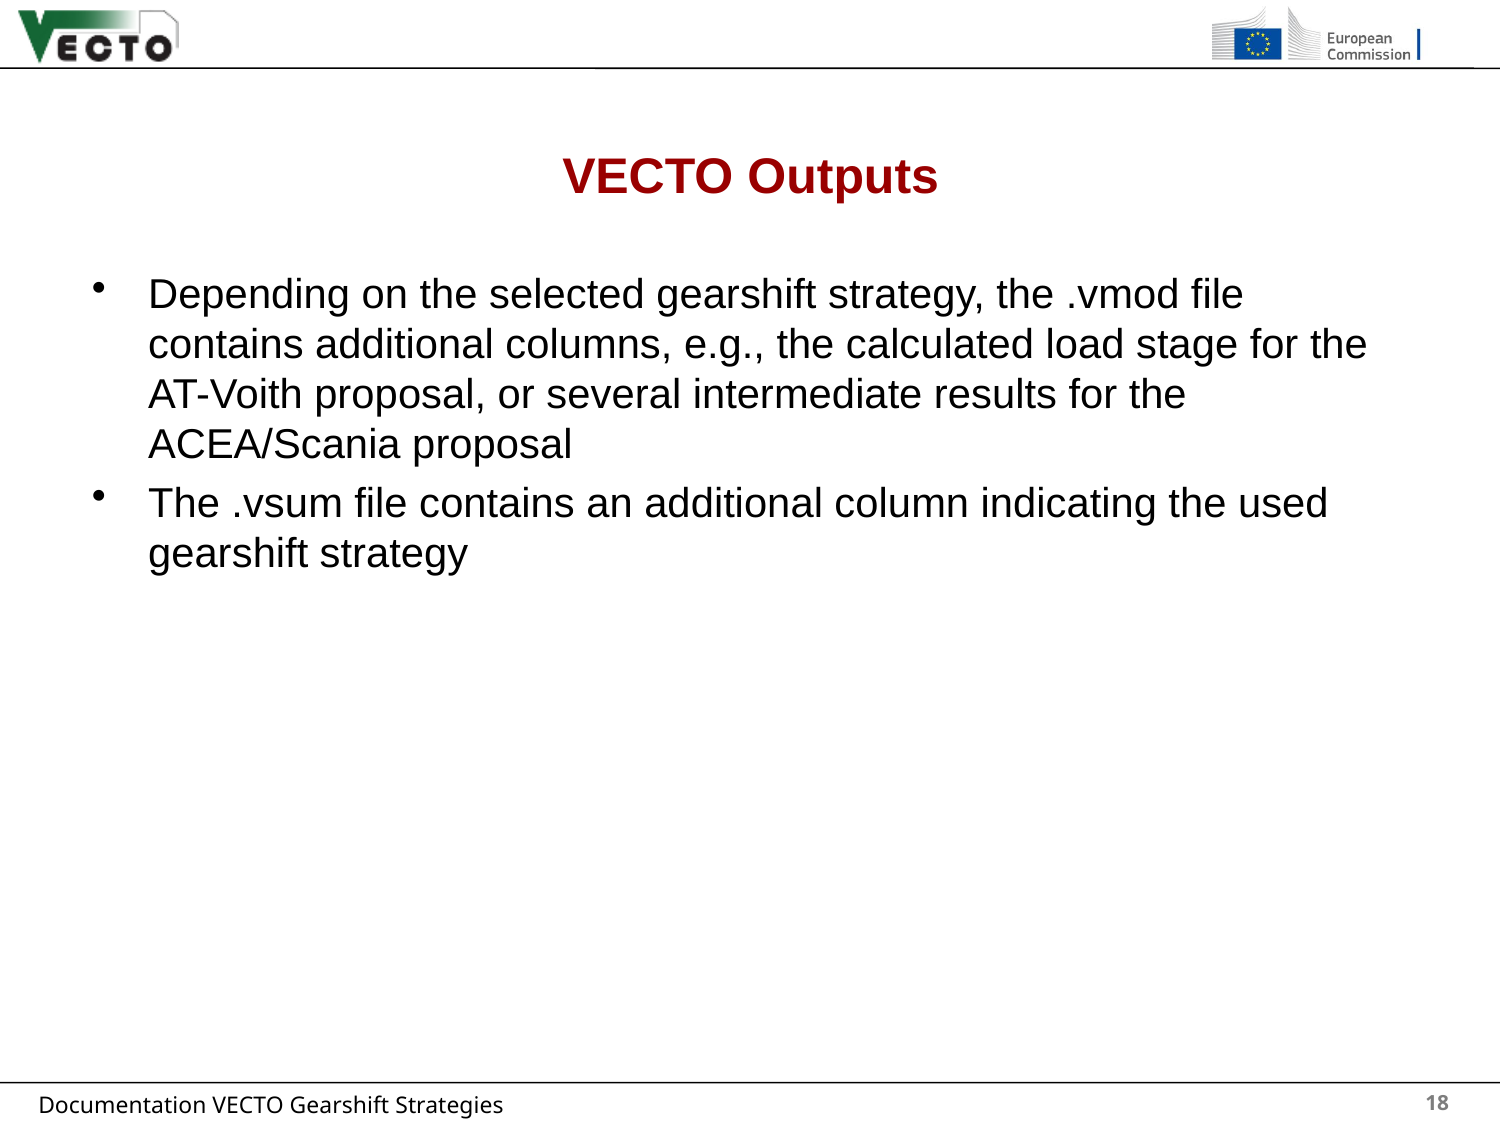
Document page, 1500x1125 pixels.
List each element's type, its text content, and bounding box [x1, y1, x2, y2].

title VECTO Outputs [76, 117, 1425, 229]
picture [17, 9, 179, 65]
list Depending on the selected gearshift strategy, the .vmod file contains additional columns, e.g., the calculated load stage for the AT-Voith proposal, or several intermediate results for the ACEA/Scania proposal The .vsum file contains an additional column indicating the used gearshift strategy [76, 259, 1425, 1005]
picture [1212, 6, 1446, 64]
